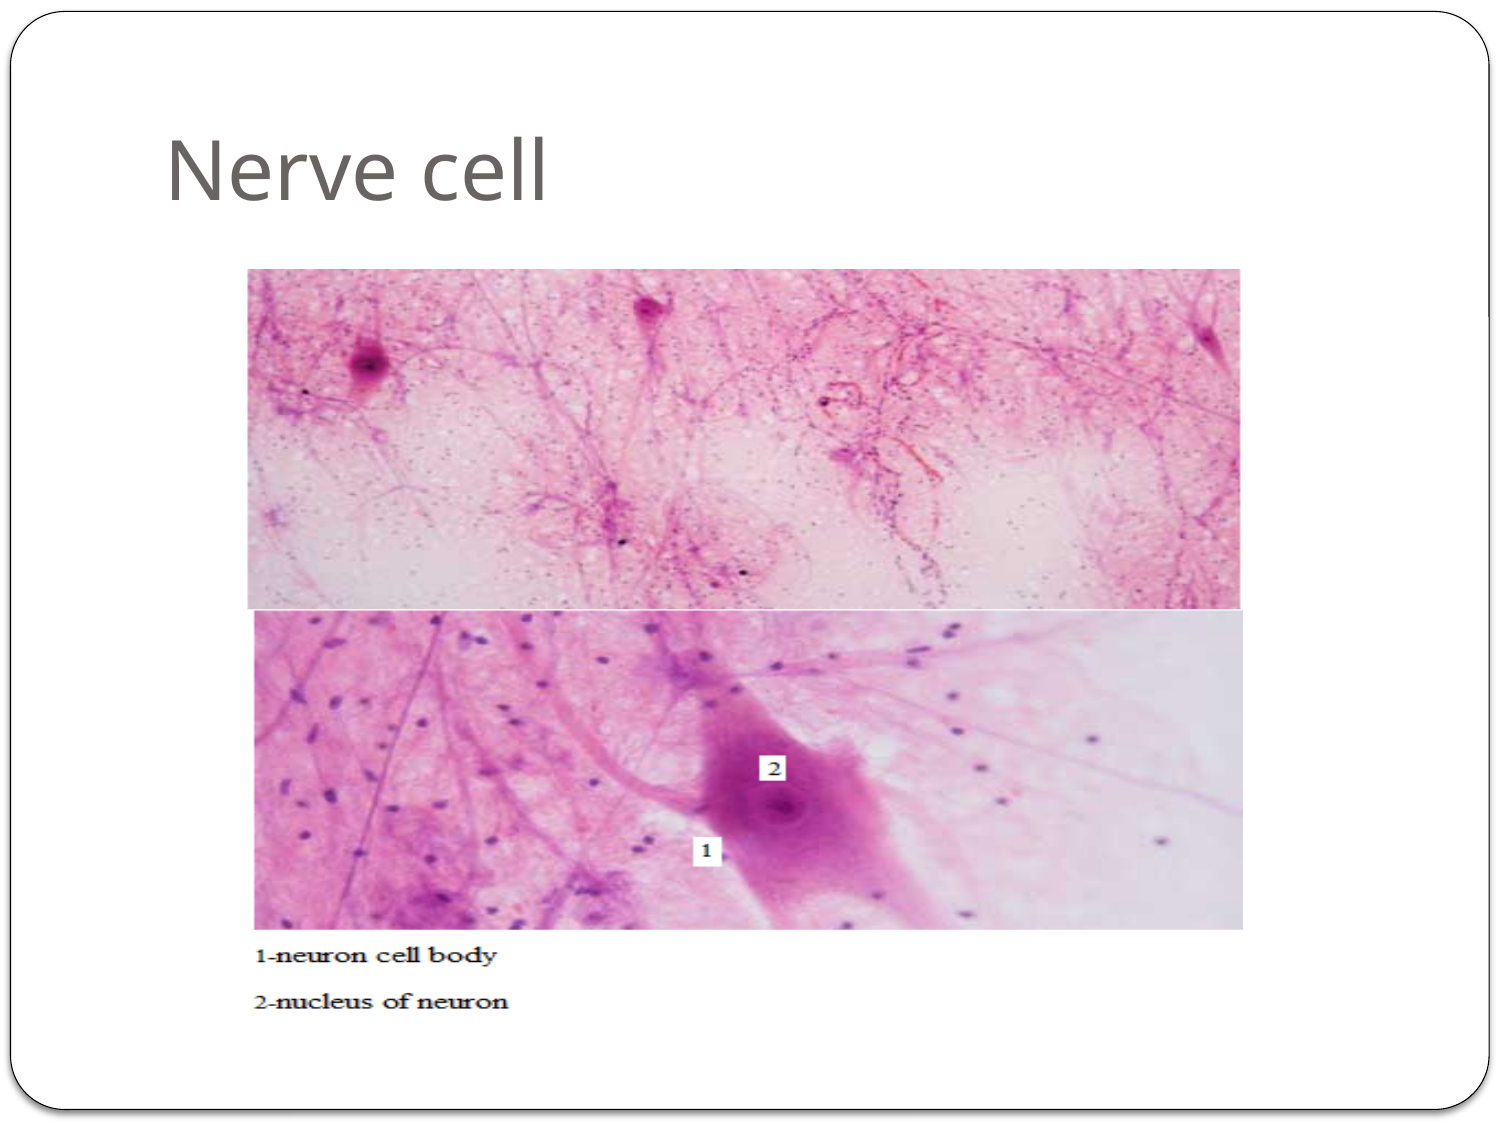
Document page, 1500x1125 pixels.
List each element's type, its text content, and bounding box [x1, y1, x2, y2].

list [245, 269, 1243, 1013]
title Nerve cell [150, 45, 1425, 233]
